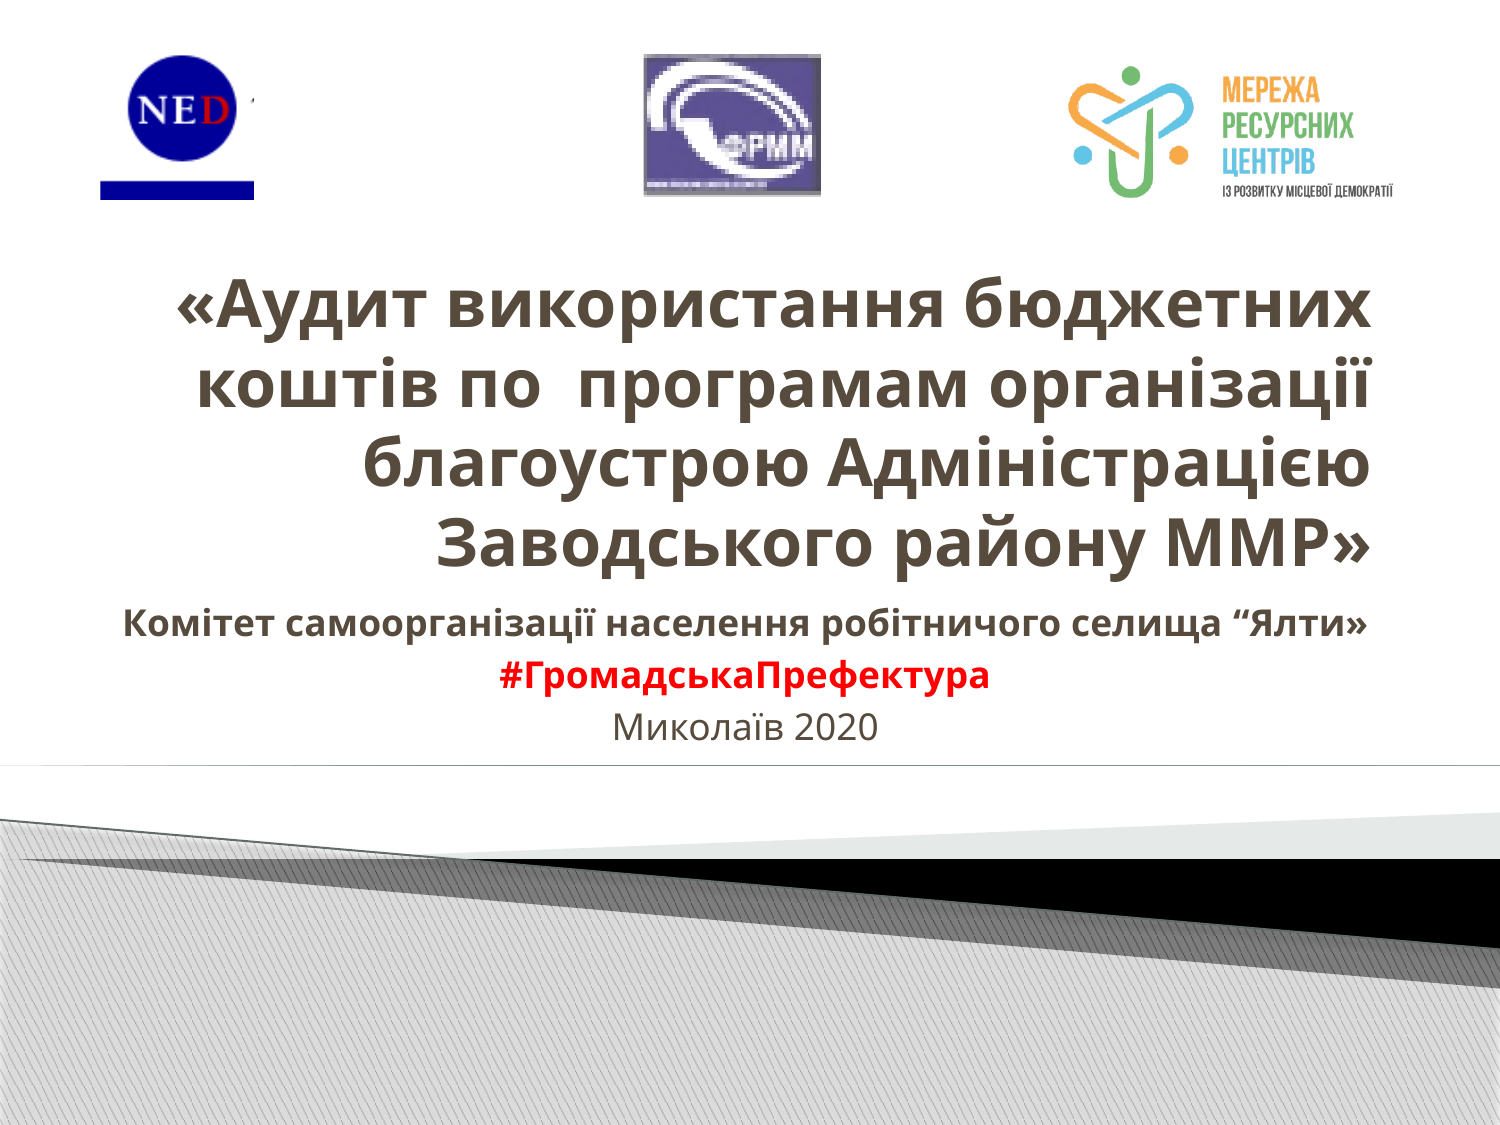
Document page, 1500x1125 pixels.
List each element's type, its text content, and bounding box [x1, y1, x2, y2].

picture [643, 54, 822, 197]
subtitle Комітет самоорганізації населення робітничого селища “Ялти» #ГромадськаПрефектура Миколаїв 2020 [112, 592, 1388, 790]
picture [5, 859, 1500, 989]
picture [1068, 66, 1393, 198]
picture [100, 54, 255, 200]
title «Аудит використання бюджетних коштів по програмам організації благоустрою Адміністрацією Заводського району ММР» [112, 287, 1388, 588]
